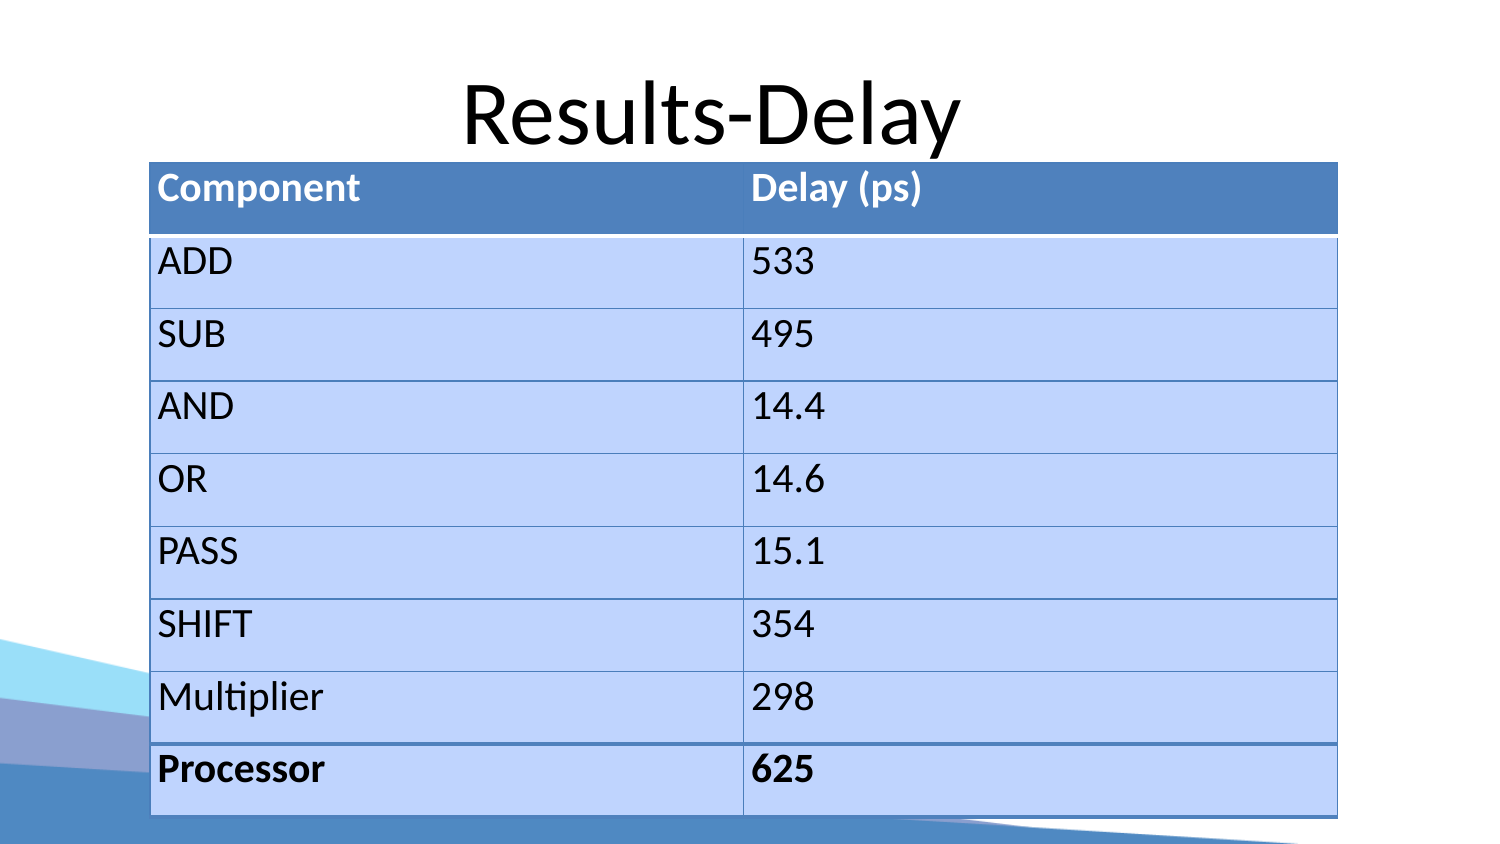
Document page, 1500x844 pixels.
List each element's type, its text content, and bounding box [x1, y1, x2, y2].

table_cell SHIFT [151, 600, 743, 671]
table_cell 14.4 [744, 382, 1337, 453]
table_cell 495 [744, 309, 1337, 380]
table_cell 533 [744, 238, 1337, 308]
table_cell SUB [151, 309, 743, 380]
table_cell 354 [744, 600, 1337, 671]
table_header Delay (ps) [744, 164, 1337, 234]
table_cell Multiplier [151, 672, 743, 742]
picture [0, 0, 1500, 844]
table_header Component [151, 164, 743, 234]
table_cell ADD [151, 238, 743, 308]
table_cell AND [151, 382, 743, 453]
table_cell 298 [744, 672, 1337, 742]
title Results-Delay [36, 36, 1387, 178]
table_cell 15.1 [744, 527, 1337, 598]
table_cell 14.6 [744, 454, 1337, 526]
table_cell OR [151, 454, 743, 526]
table_cell Processor [151, 746, 743, 815]
table_cell 625 [744, 746, 1337, 815]
table_cell PASS [151, 527, 743, 598]
